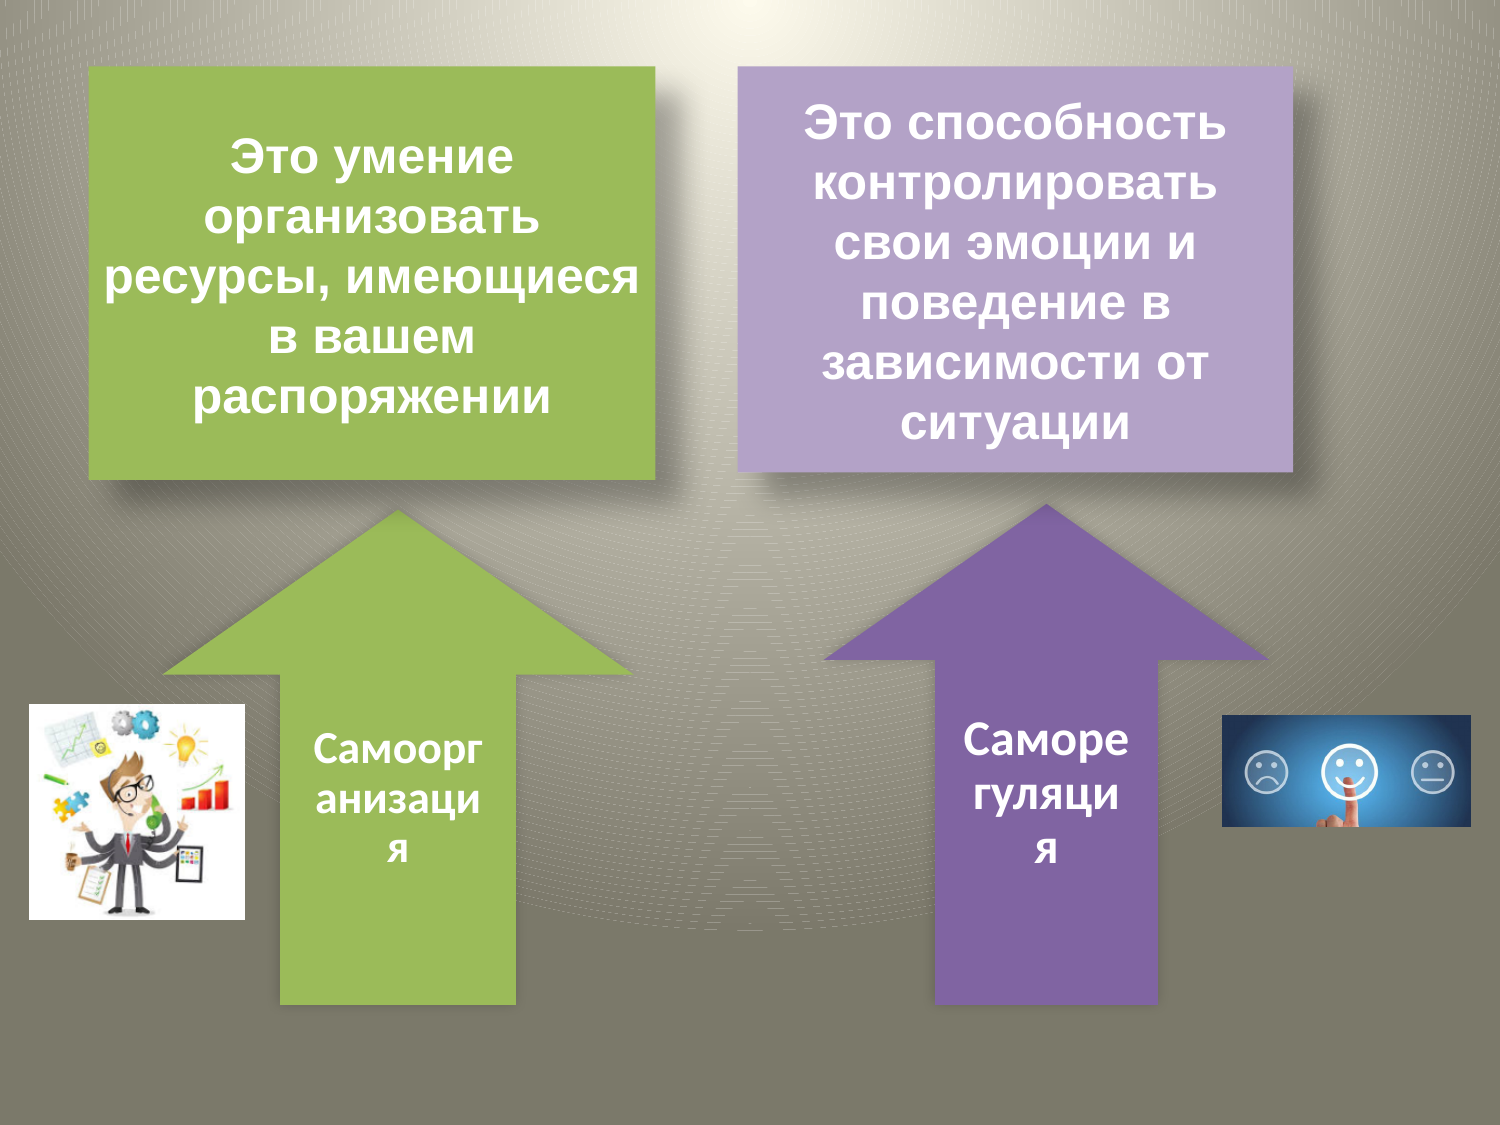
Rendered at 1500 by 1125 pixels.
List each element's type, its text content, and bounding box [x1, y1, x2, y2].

text_box Это умение организовать ресурсы, имеющиеся в вашем распоряжении [88, 65, 656, 259]
picture [1222, 715, 1471, 828]
picture [29, 703, 245, 920]
text_box Это способность контролировать свои эмоции и поведение в зависимости от ситуации [737, 65, 1294, 259]
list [74, 262, 1426, 1006]
